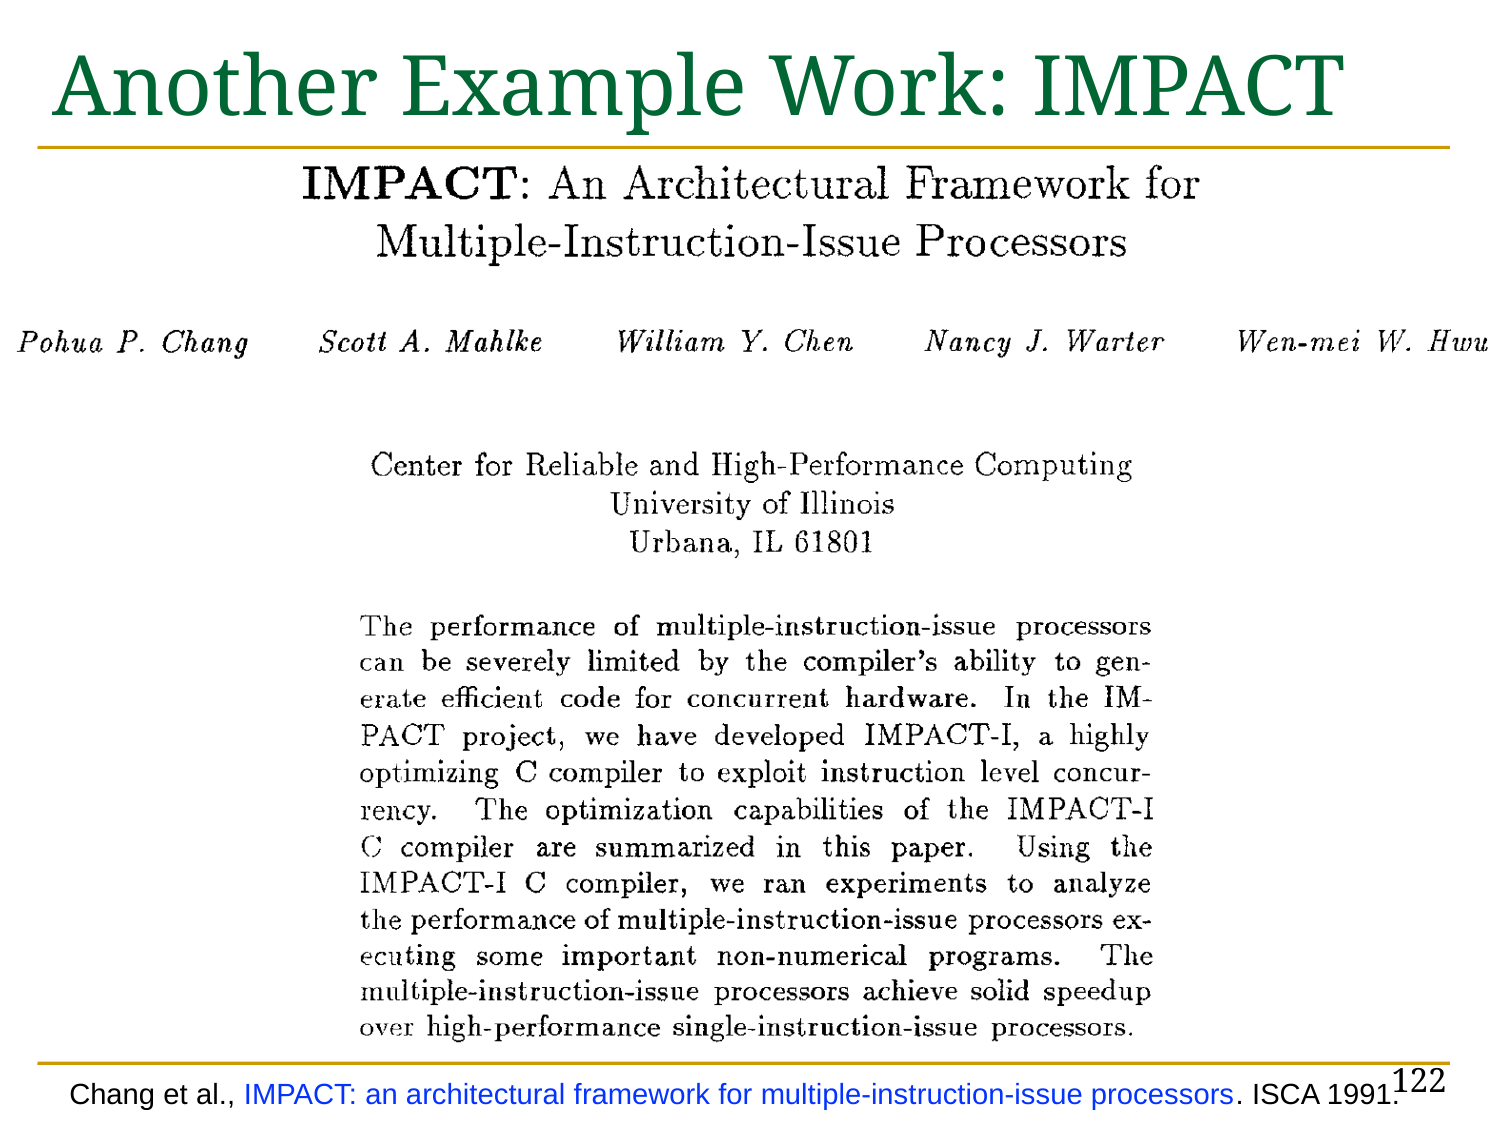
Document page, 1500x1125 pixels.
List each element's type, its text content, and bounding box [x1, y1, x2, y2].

text_box Chang et al., IMPACT: an architectural framework for multiple-instruction-issue processors. ISCA 1991. [54, 1068, 1424, 1119]
picture [349, 602, 1163, 1051]
picture [0, 149, 1500, 564]
slide_number 122 [1111, 1036, 1462, 1112]
title Another Example Work: IMPACT [37, 24, 1450, 148]
